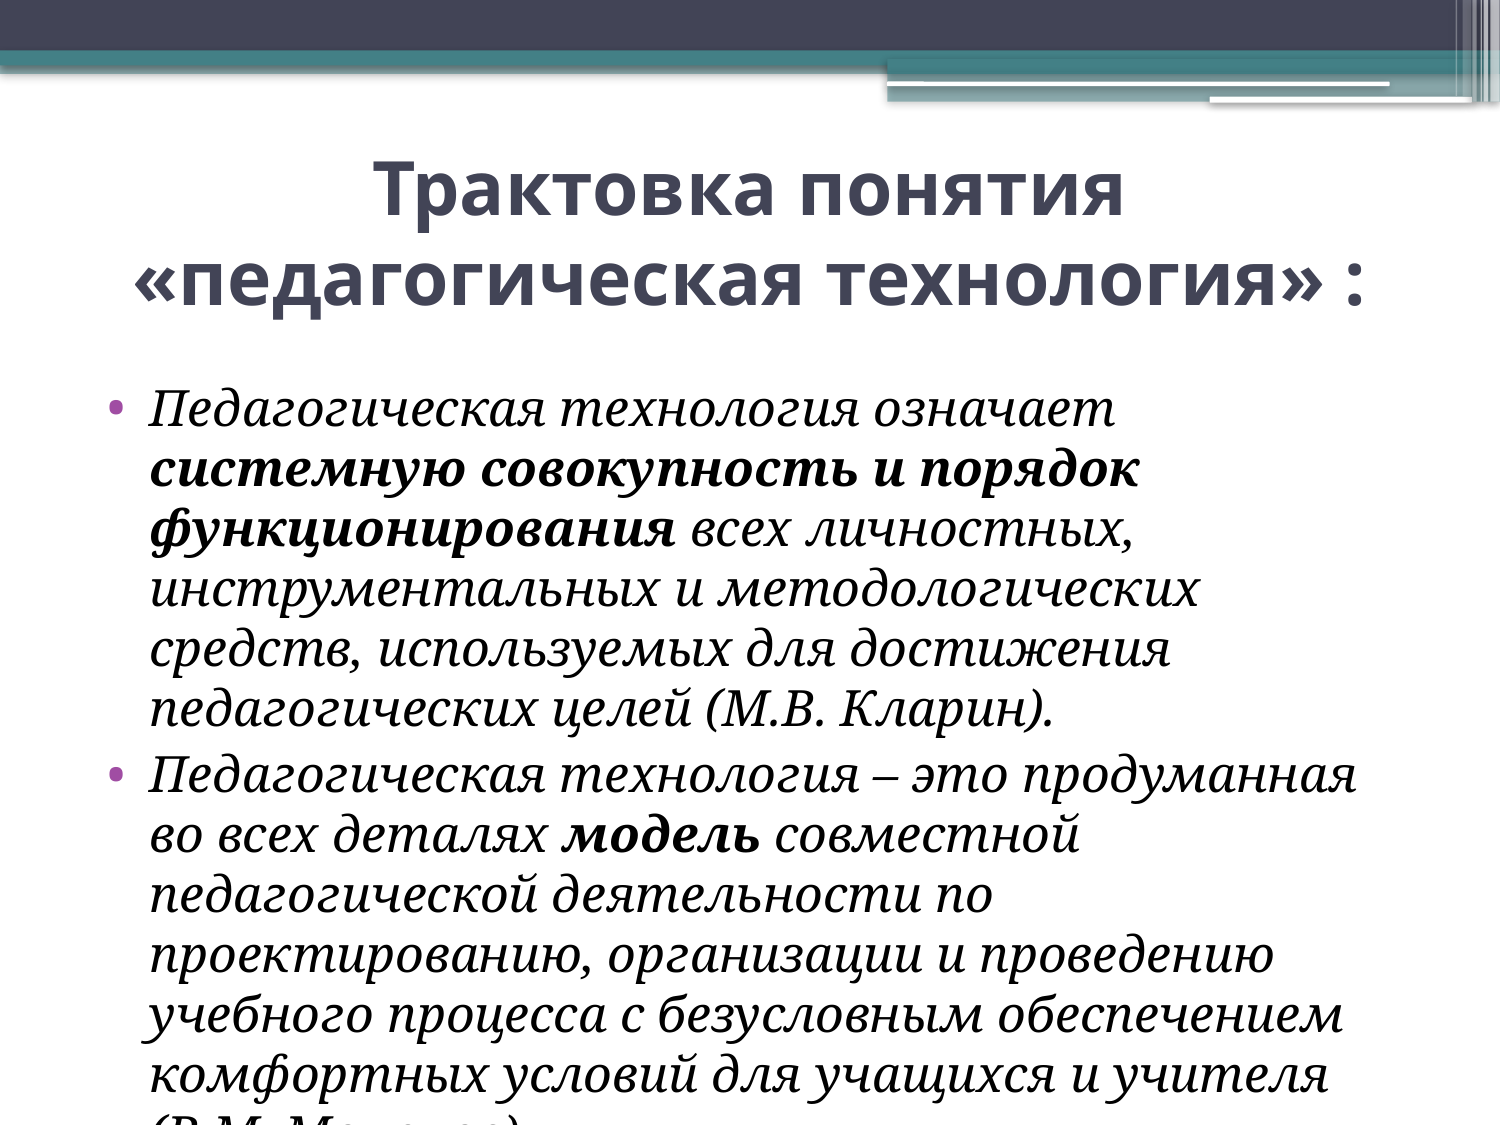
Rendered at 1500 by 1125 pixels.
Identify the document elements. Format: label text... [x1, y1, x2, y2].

list Педагогическая технология означает системную совокупность и порядок функционирования всех личностных, инструментальных и методологических средств, используемых для достижения педагогических целей (М.В. Кларин). Педагогическая технология – это продуманная во всех деталях модель совместной педагогической деятельности по проектированию, организации и проведению учебного процесса с безусловным обеспечением комфортных условий для учащихся и учителя (В.М. Монахов). [75, 368, 1425, 1079]
title Трактовка понятия «педагогическая технология» : [75, 187, 1425, 363]
